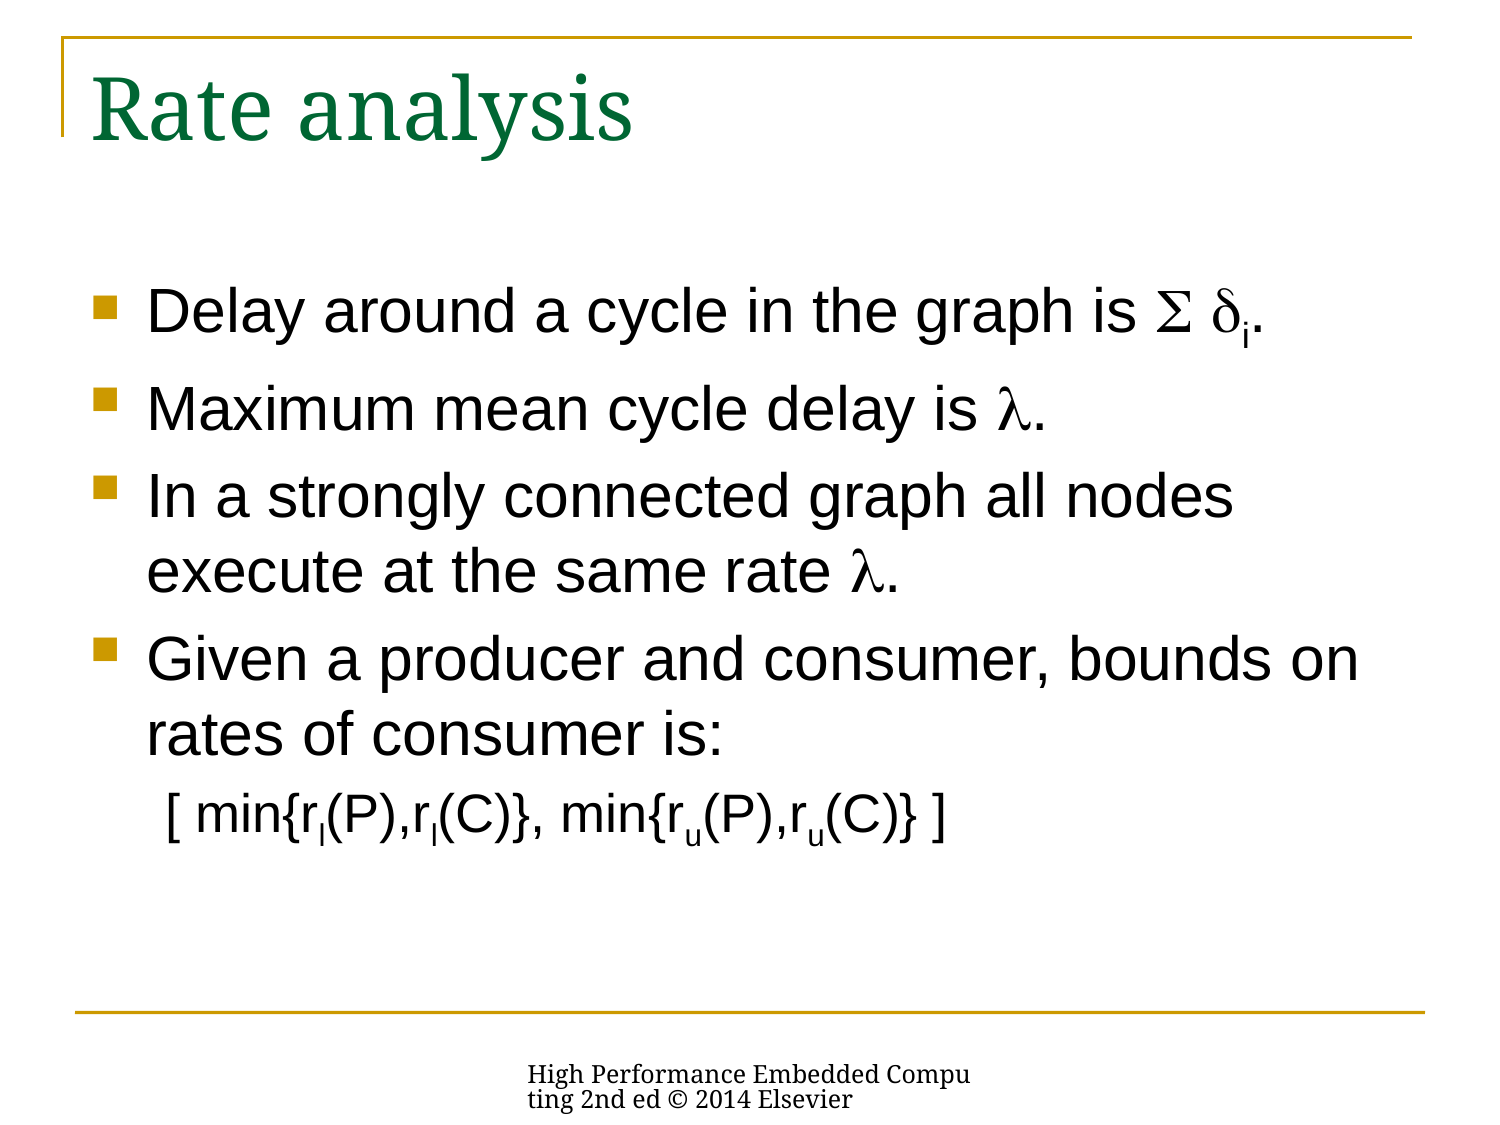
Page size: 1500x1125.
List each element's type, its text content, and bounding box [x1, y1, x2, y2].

footer High Performance Embedded Computing 2nd ed © 2014 Elsevier [512, 1025, 988, 1100]
title Rate analysis [75, 45, 1425, 233]
list Delay around a cycle in the graph is S di. Maximum mean cycle delay is l. In a strongly connected graph all nodes execute at the same rate l. Given a producer and consumer, bounds on rates of consumer is: [ min{rl(P),rl(C)}, min{ru(P),ru(C)} ] [75, 262, 1425, 1006]
